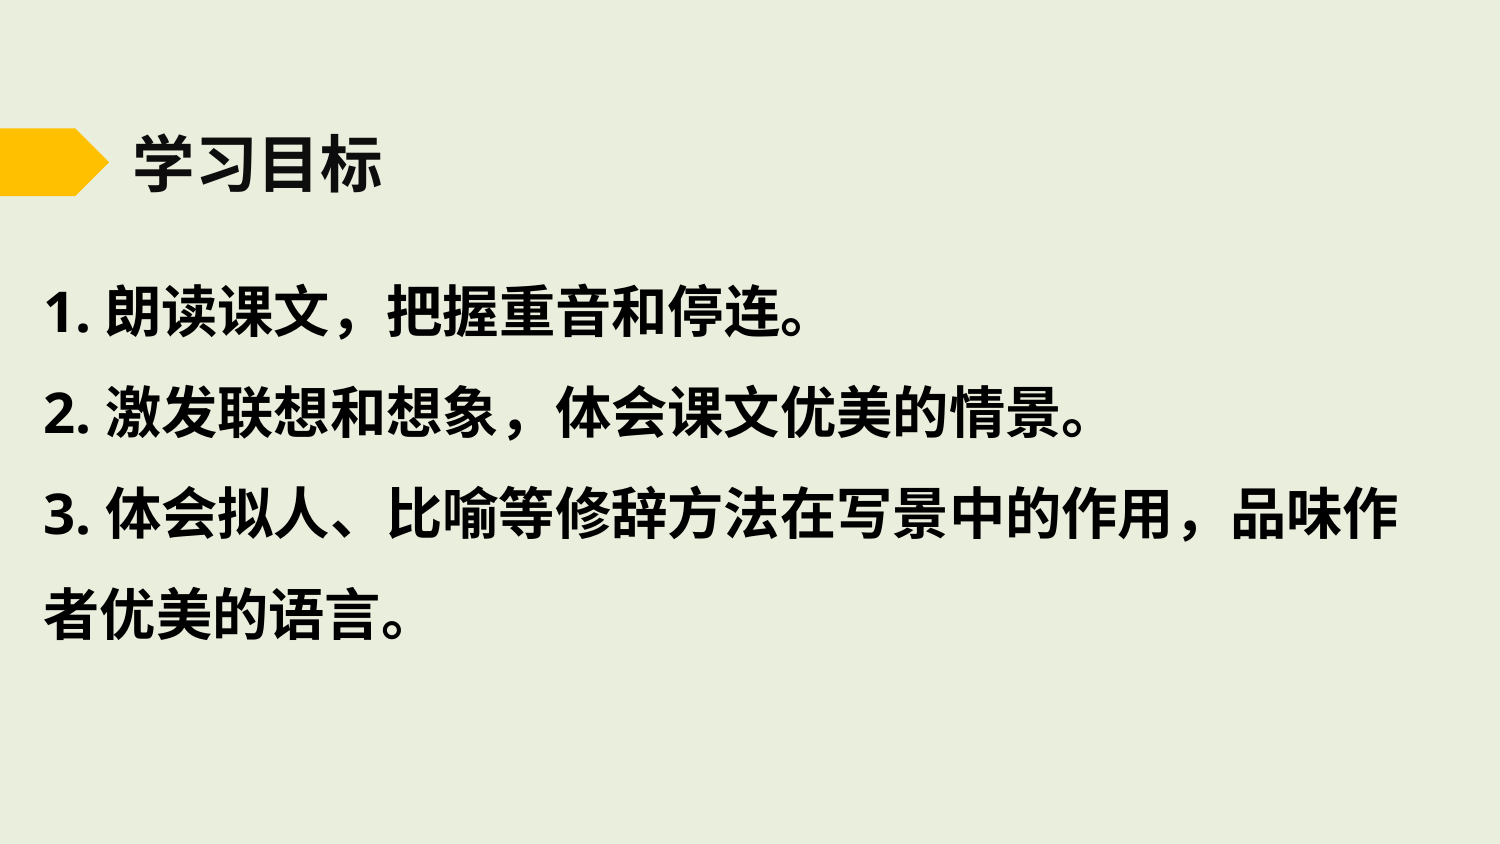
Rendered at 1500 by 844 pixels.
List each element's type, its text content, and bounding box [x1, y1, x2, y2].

text_box [0, 127, 111, 198]
text_box 1.朗读课文，把握重音和停连。 2.激发联想和想象，体会课文优美的情景。 3.体会拟人、比喻等修辞方法在写景中的作用，品味作者优美的语言。 [32, 236, 1463, 754]
text_box 学习目标 [121, 118, 1037, 206]
